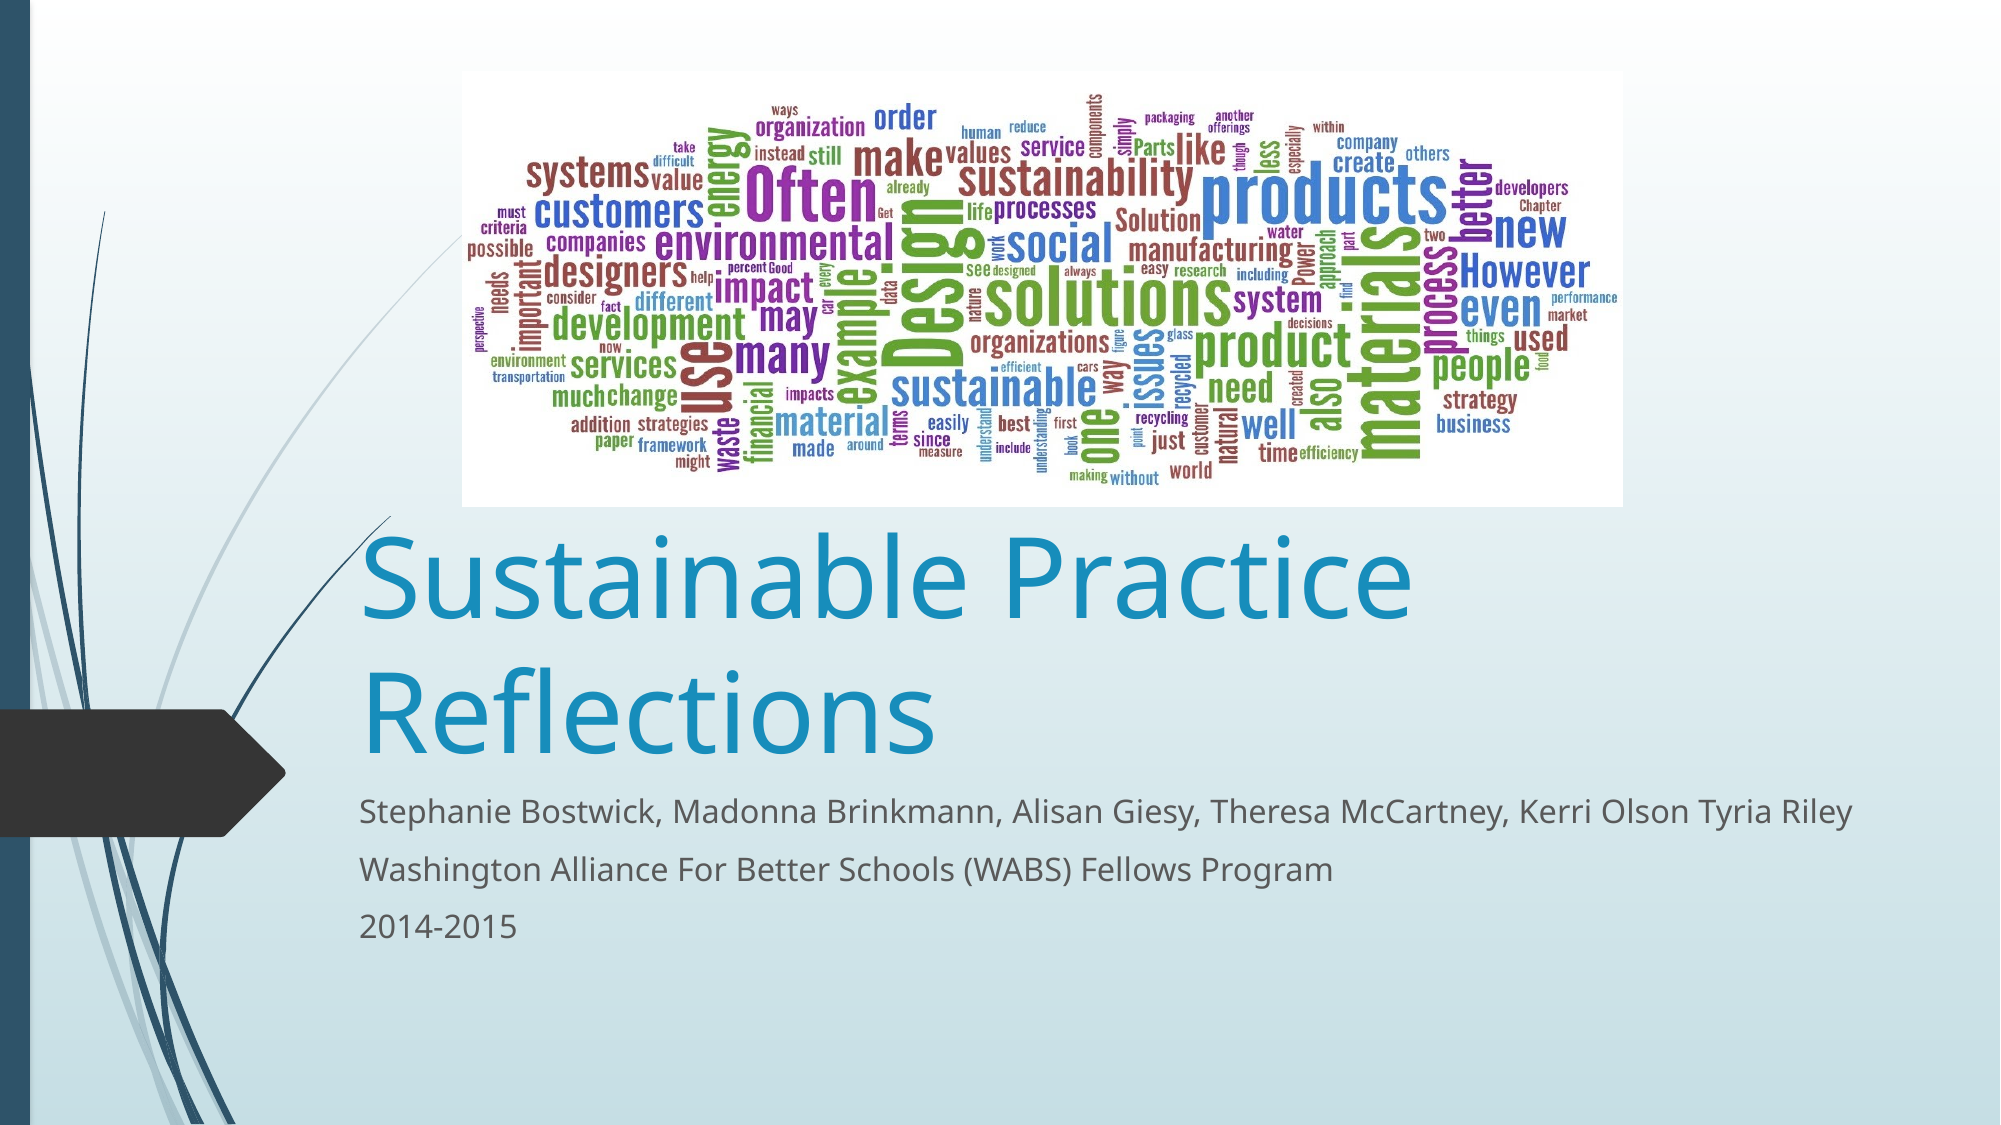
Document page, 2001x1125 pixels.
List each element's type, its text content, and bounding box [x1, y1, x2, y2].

title Sustainable Practice Reflections [344, 412, 1888, 783]
picture [461, 70, 1623, 508]
subtitle Stephanie Bostwick, Madonna Brinkmann, Alisan Giesy, Theresa McCartney, Kerri Olson Tyria Riley Washington Alliance For Better Schools (WABS) Fellows Program 2014-2015 [344, 783, 1888, 969]
